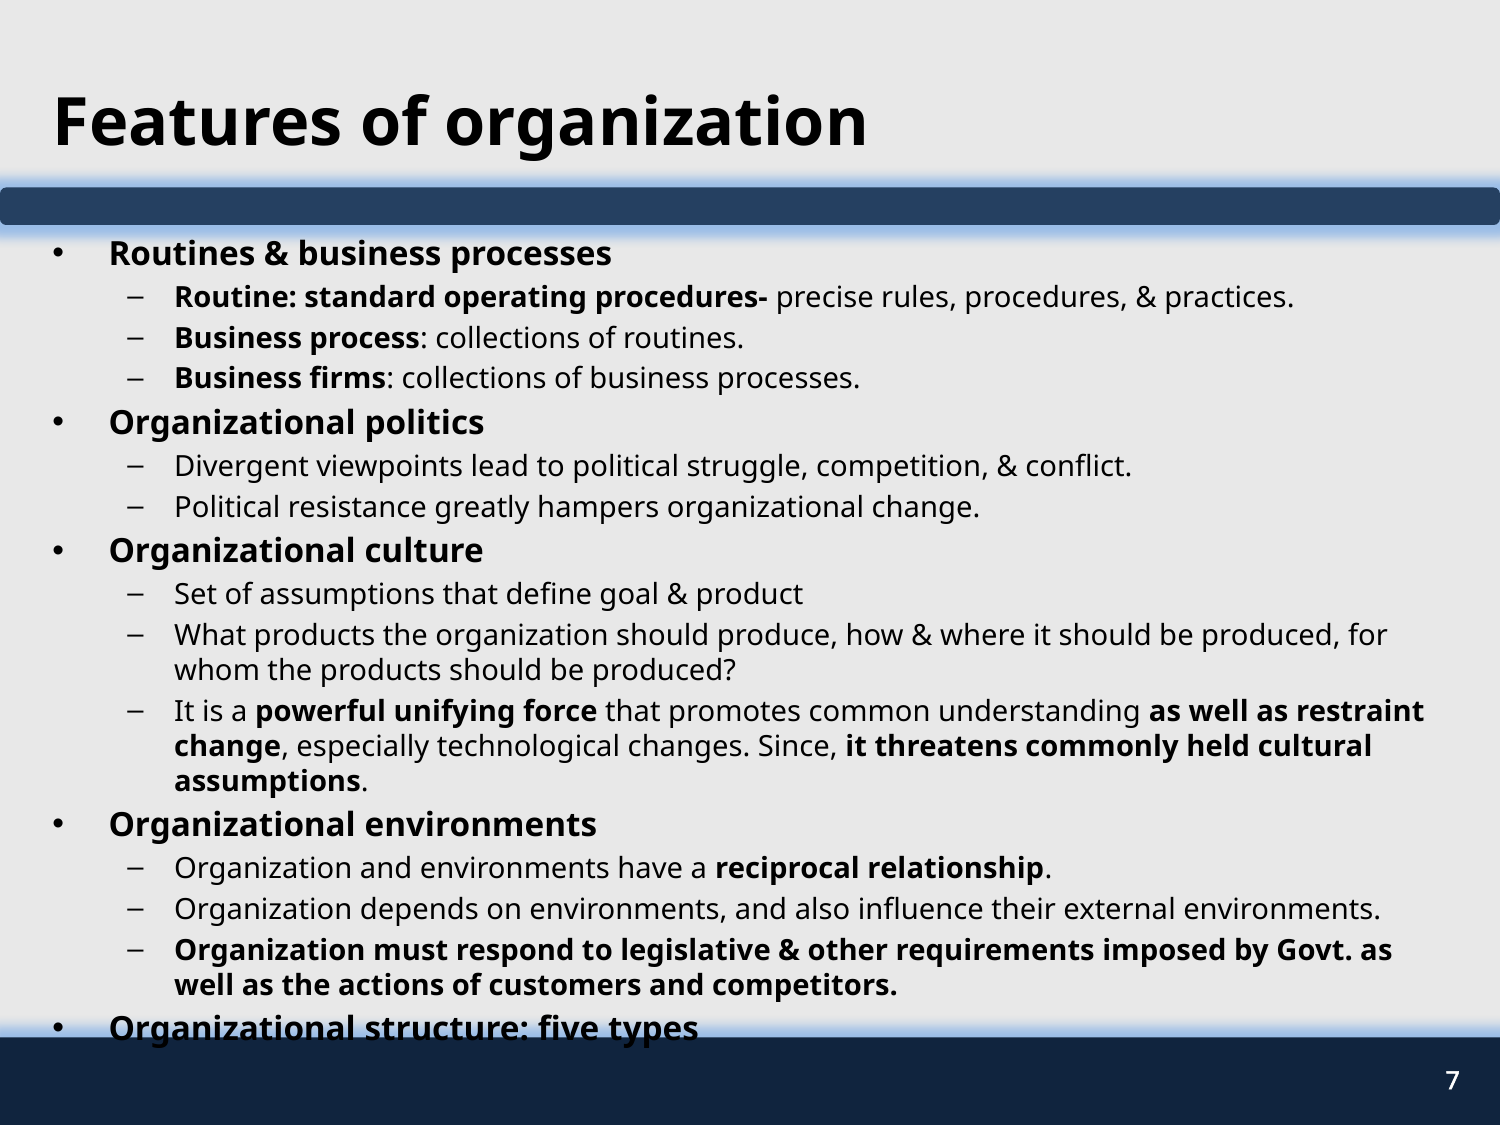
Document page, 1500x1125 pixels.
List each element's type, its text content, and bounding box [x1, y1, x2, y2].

slide_number 7 [1412, 1050, 1475, 1113]
title Features of organization [37, 62, 1338, 176]
list Routines & business processes Routine: standard operating procedures- precise rules, procedures, & practices. Business process: collections of routines. Business firms: collections of business processes. Organizational politics Divergent viewpoints lead to political struggle, competition, & conflict. Political resistance greatly hampers organizational change. Organizational culture Set of assumptions that define goal & product What products the organization should produce, how & where it should be produced, for whom the products should be produced? It is a powerful unifying force that promotes common understanding as well as restraint change, especially technological changes. Since, it threatens commonly held cultural assumptions. Organizational environments Organization and environments have a reciprocal relationship. Organization depends on environments, and also influence their external environments. Organization must respond to legislative & other requirements imposed by Govt. as well as the actions of customers and competitors. Organizational structure: five types [37, 224, 1475, 1025]
